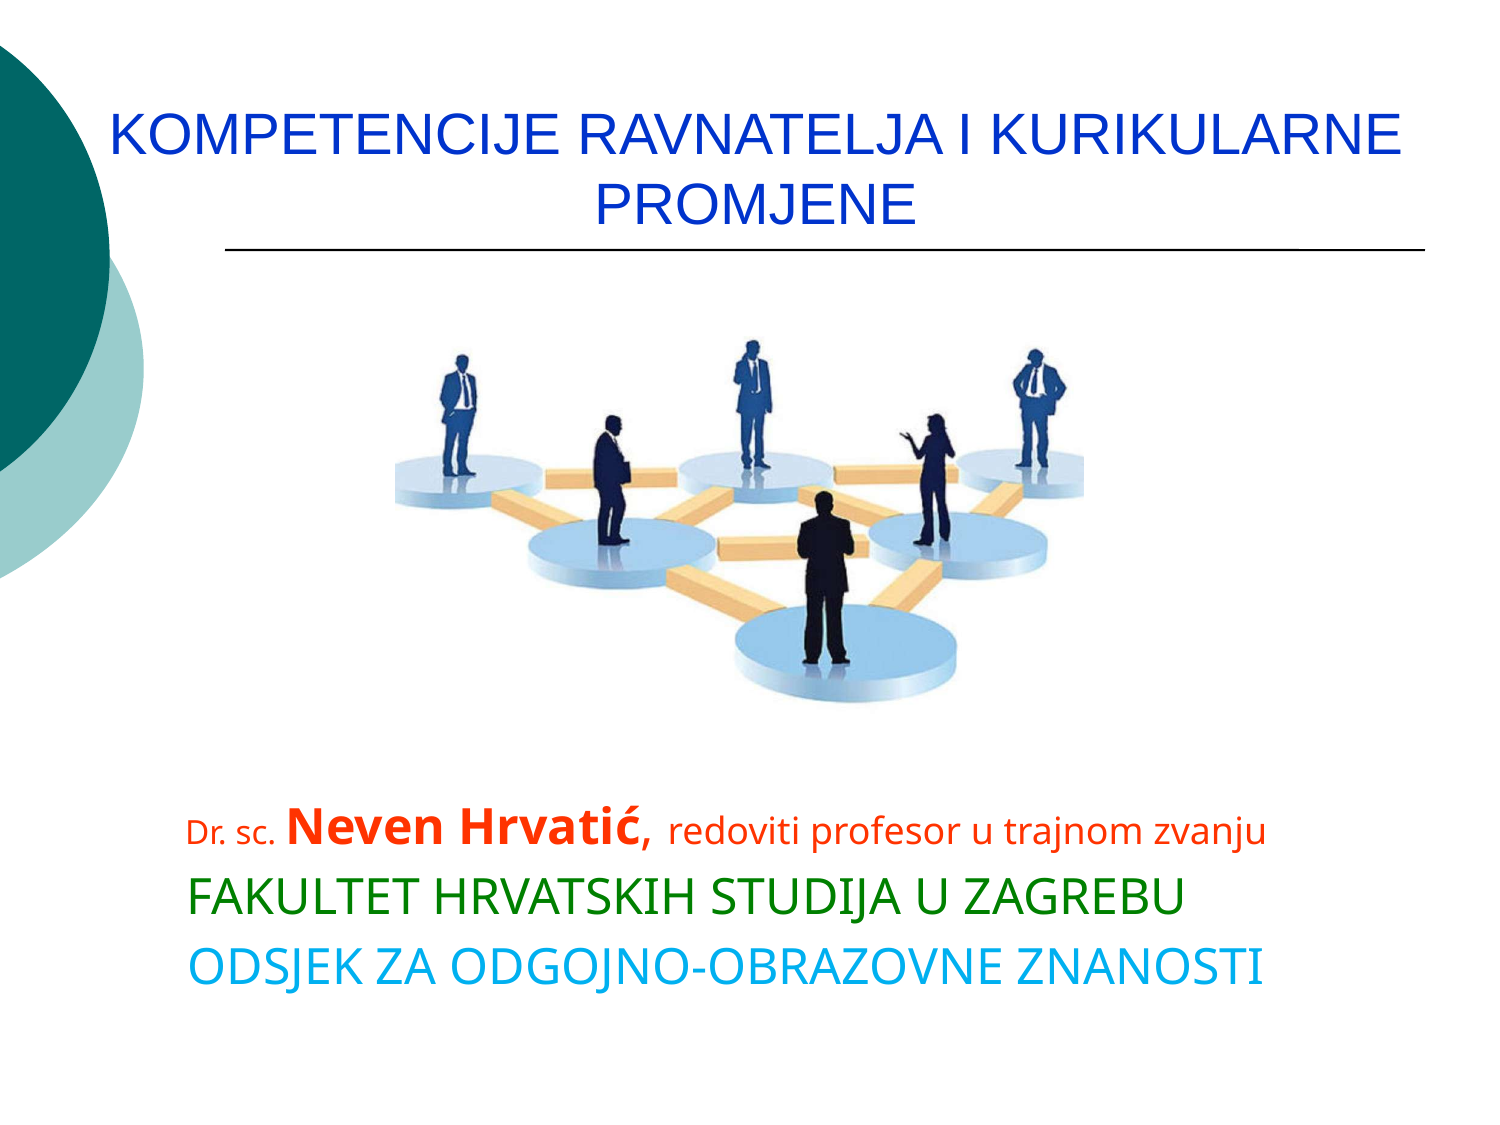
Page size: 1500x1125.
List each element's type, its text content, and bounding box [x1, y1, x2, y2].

picture [395, 325, 1084, 714]
title KOMPETENCIJE RAVNATELJA I KURIKULARNE PROMJENE [88, 30, 1424, 244]
subtitle Dr. sc. Neven Hrvatić, redoviti profesor u trajnom zvanju FAKULTET HRVATSKIH STUDIJA U ZAGREBU ODSJEK ZA ODGOJNO-OBRAZOVNE ZNANOSTI [52, 786, 1400, 1048]
